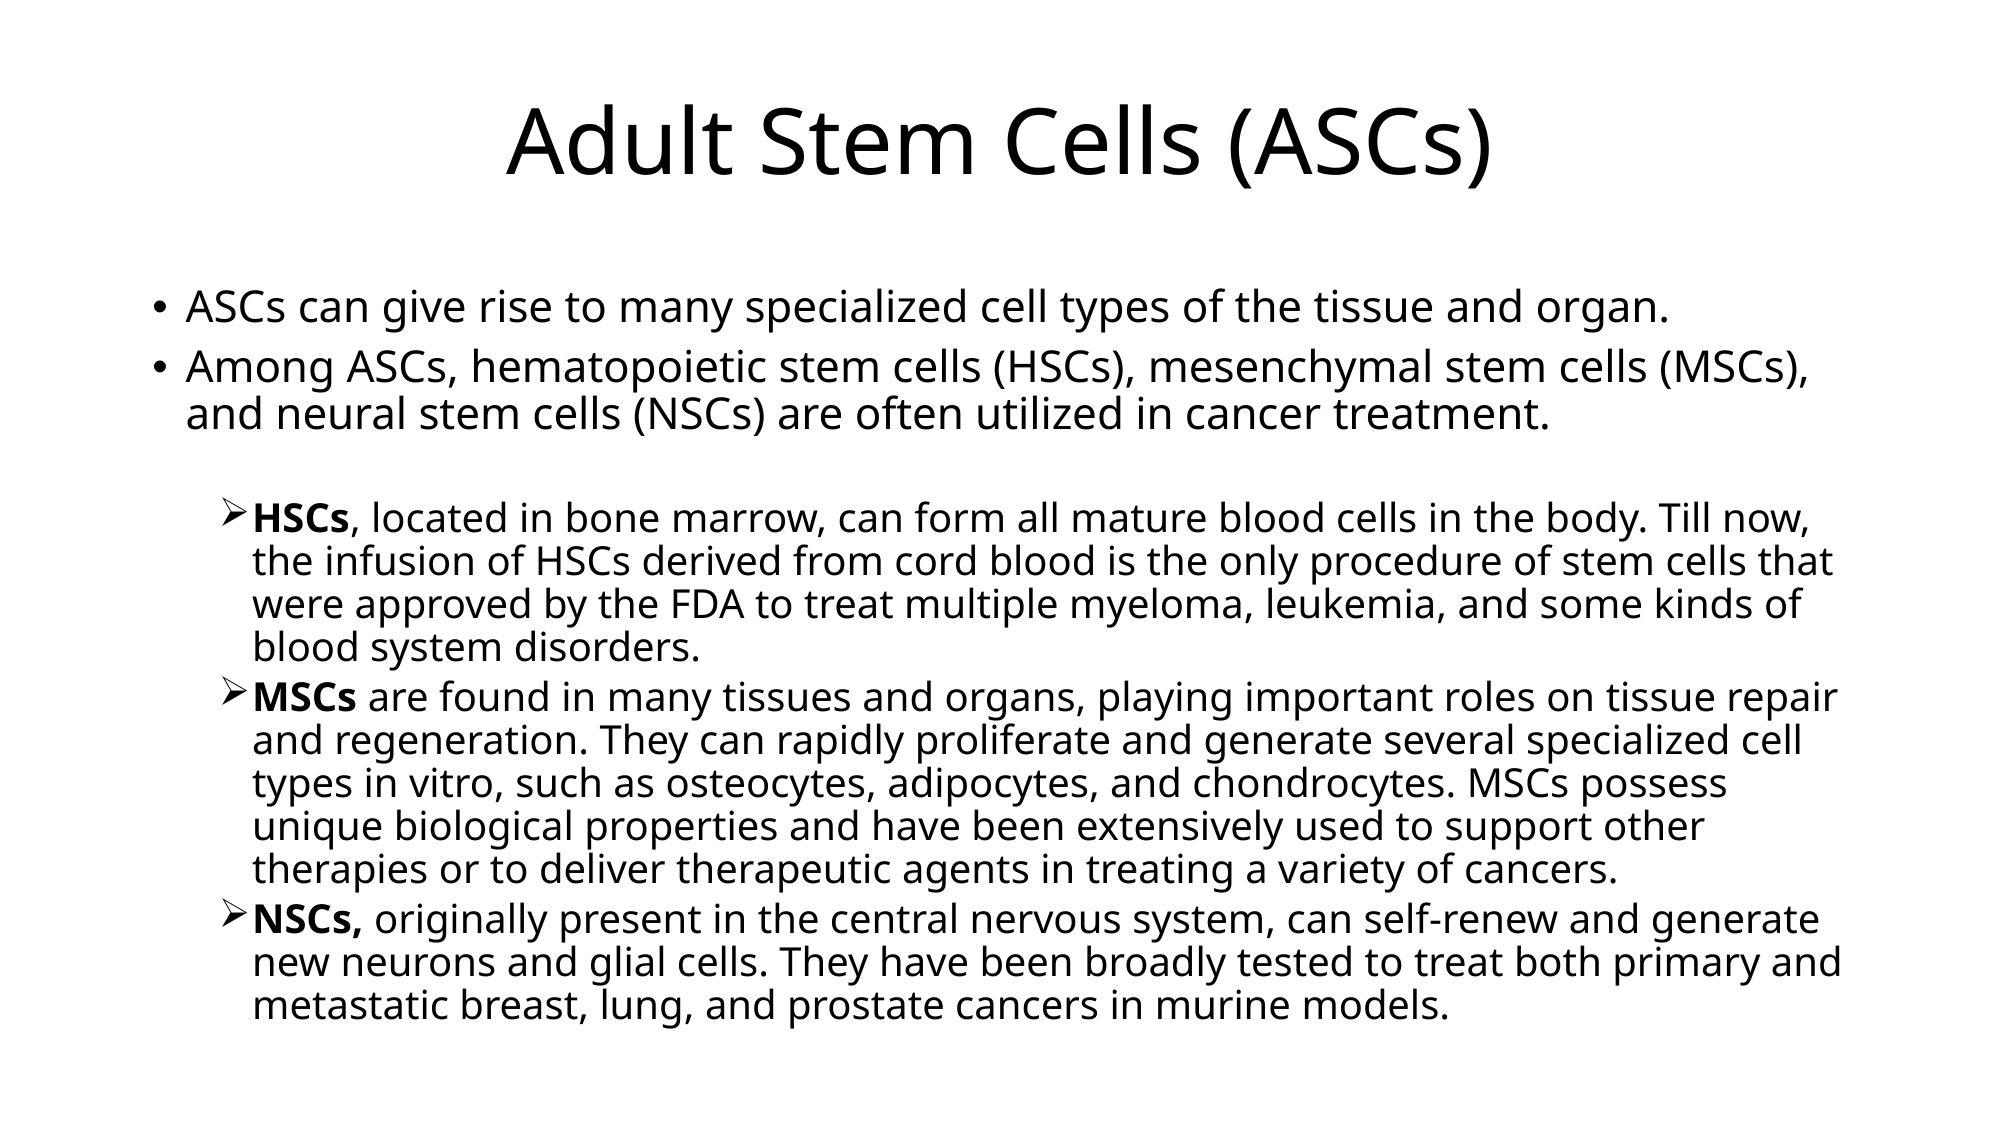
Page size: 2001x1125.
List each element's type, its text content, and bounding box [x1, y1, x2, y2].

list ASCs can give rise to many specialized cell types of the tissue and organ. Among ASCs, hematopoietic stem cells (HSCs), mesenchymal stem cells (MSCs), and neural stem cells (NSCs) are often utilized in cancer treatment. HSCs, located in bone marrow, can form all mature blood cells in the body. Till now, the infusion of HSCs derived from cord blood is the only procedure of stem cells that were approved by the FDA to treat multiple myeloma, leukemia, and some kinds of blood system disorders. MSCs are found in many tissues and organs, playing important roles on tissue repair and regeneration. They can rapidly proliferate and generate several specialized cell types in vitro, such as osteocytes, adipocytes, and chondrocytes. MSCs possess unique biological properties and have been extensively used to support other therapies or to deliver therapeutic agents in treating a variety of cancers. NSCs, originally present in the central nervous system, can self-renew and generate new neurons and glial cells. They have been broadly tested to treat both primary and metastatic breast, lung, and prostate cancers in murine models. [137, 277, 1863, 1084]
title Adult Stem Cells (ASCs) [137, 59, 1863, 230]
